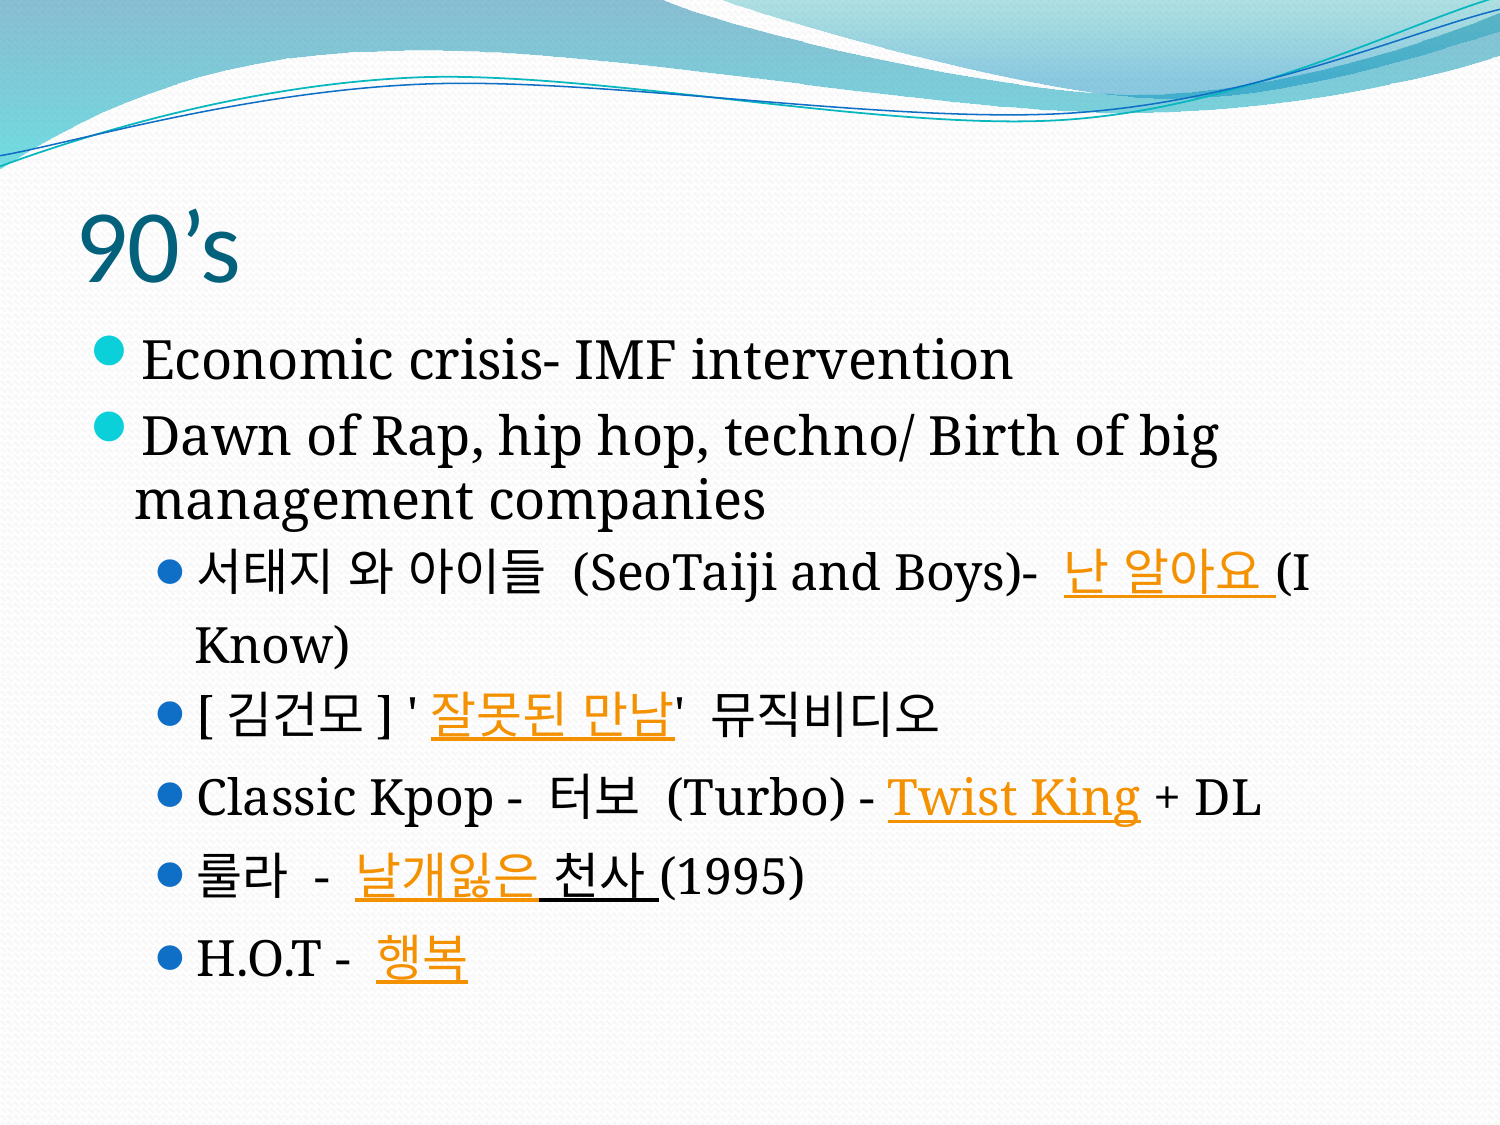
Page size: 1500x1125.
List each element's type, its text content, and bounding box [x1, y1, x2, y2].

list Economic crisis- IMF intervention Dawn of Rap, hip hop, techno/ Birth of big management companies 서태지 와 아이들 (SeoTaiji and Boys)- 난 알아요 (I Know) [김건모] '잘못된 만남' 뮤직비디오 Classic Kpop - 터보 (Turbo) - Twist King + DL 룰라 - 날개잃은 천사 (1995) H.O.T - 행복 [75, 317, 1425, 1038]
title 90’s [75, 115, 1425, 303]
